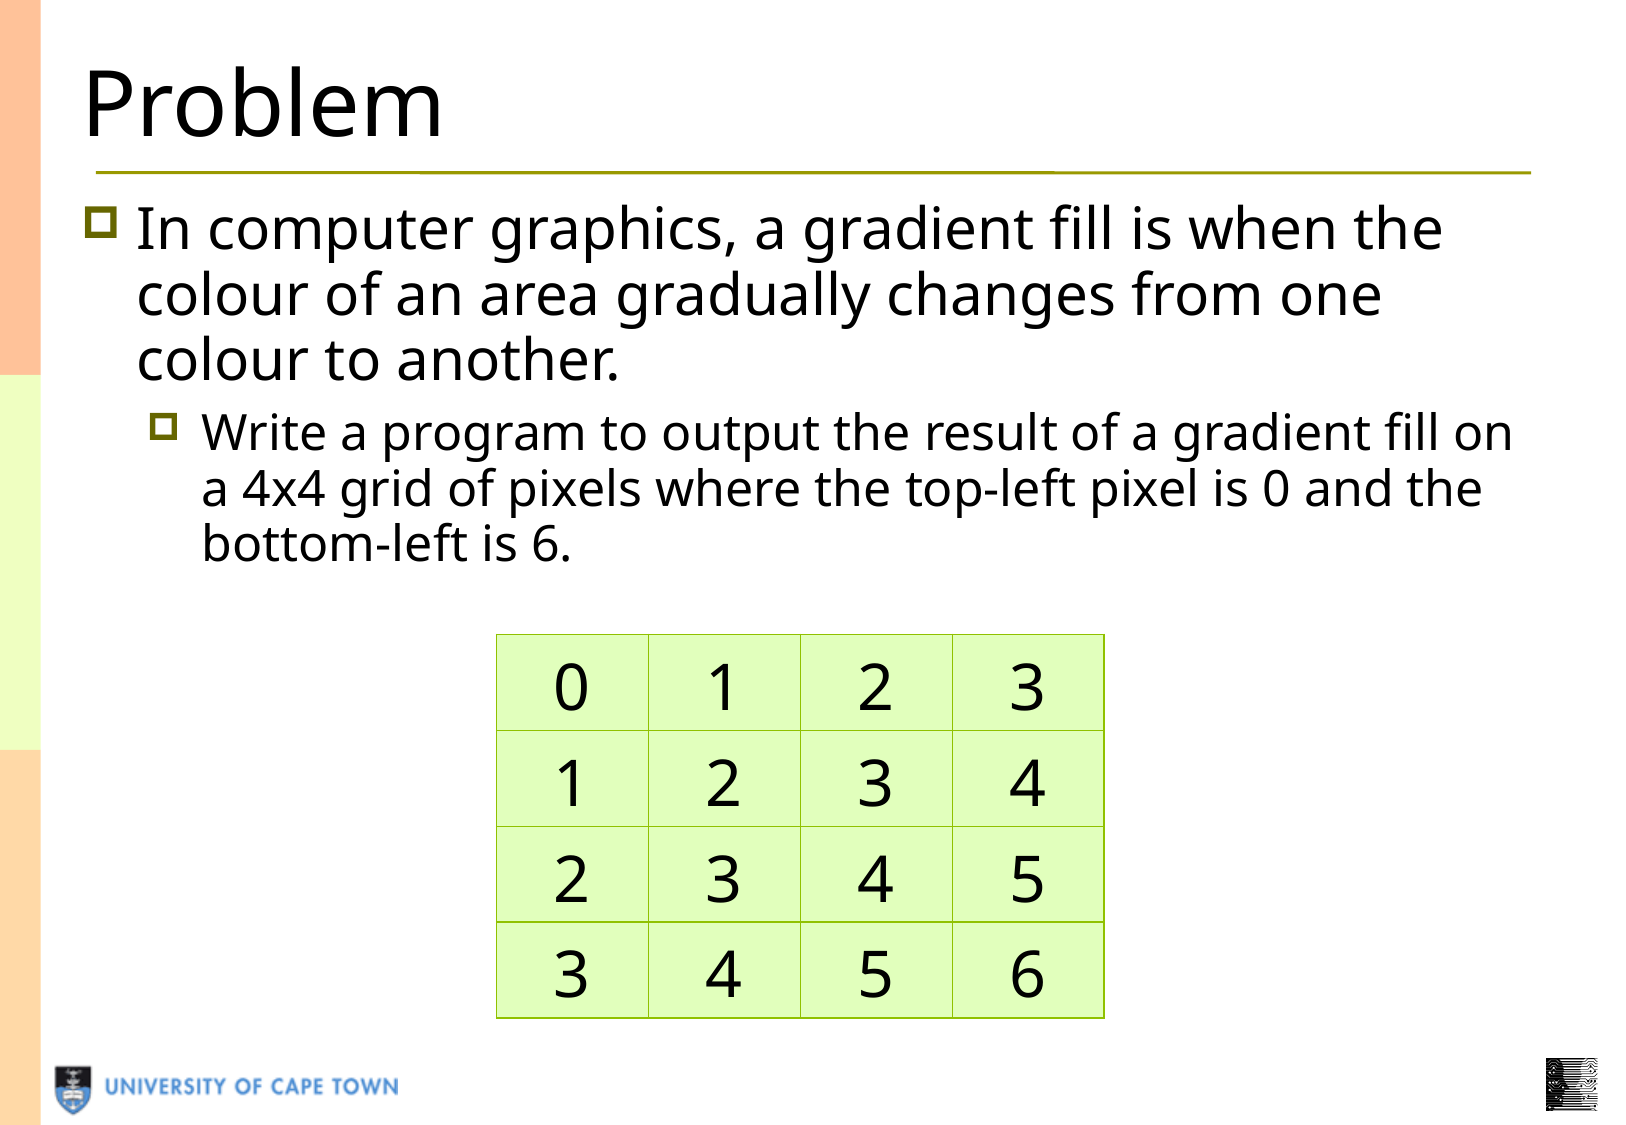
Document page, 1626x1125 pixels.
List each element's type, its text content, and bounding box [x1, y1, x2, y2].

table_cell 3 [497, 923, 648, 1017]
table_header 0 [497, 635, 648, 730]
picture [1546, 1058, 1598, 1111]
picture [44, 1048, 398, 1125]
table_cell 2 [497, 827, 648, 921]
table_header 1 [649, 635, 800, 730]
table_cell 5 [953, 827, 1103, 921]
table_cell 4 [649, 923, 800, 1017]
table_cell 5 [801, 923, 952, 1017]
table_cell 6 [953, 923, 1103, 1017]
table_header 2 [801, 635, 952, 730]
table_cell 4 [801, 827, 952, 921]
table_cell 3 [801, 731, 952, 826]
table_cell 4 [953, 731, 1103, 826]
title Problem [81, 36, 1543, 165]
table_cell 3 [649, 827, 800, 921]
list In computer graphics, a gradient fill is when the colour of an area gradually changes from one colour to another. Write a program to output the result of a gradient fill on a 4x4 grid of pixels where the top-left pixel is 0 and the bottom-left is 6. [81, 196, 1543, 991]
table_cell 2 [649, 731, 800, 826]
table_header 3 [953, 635, 1103, 730]
table_cell 1 [497, 731, 648, 826]
